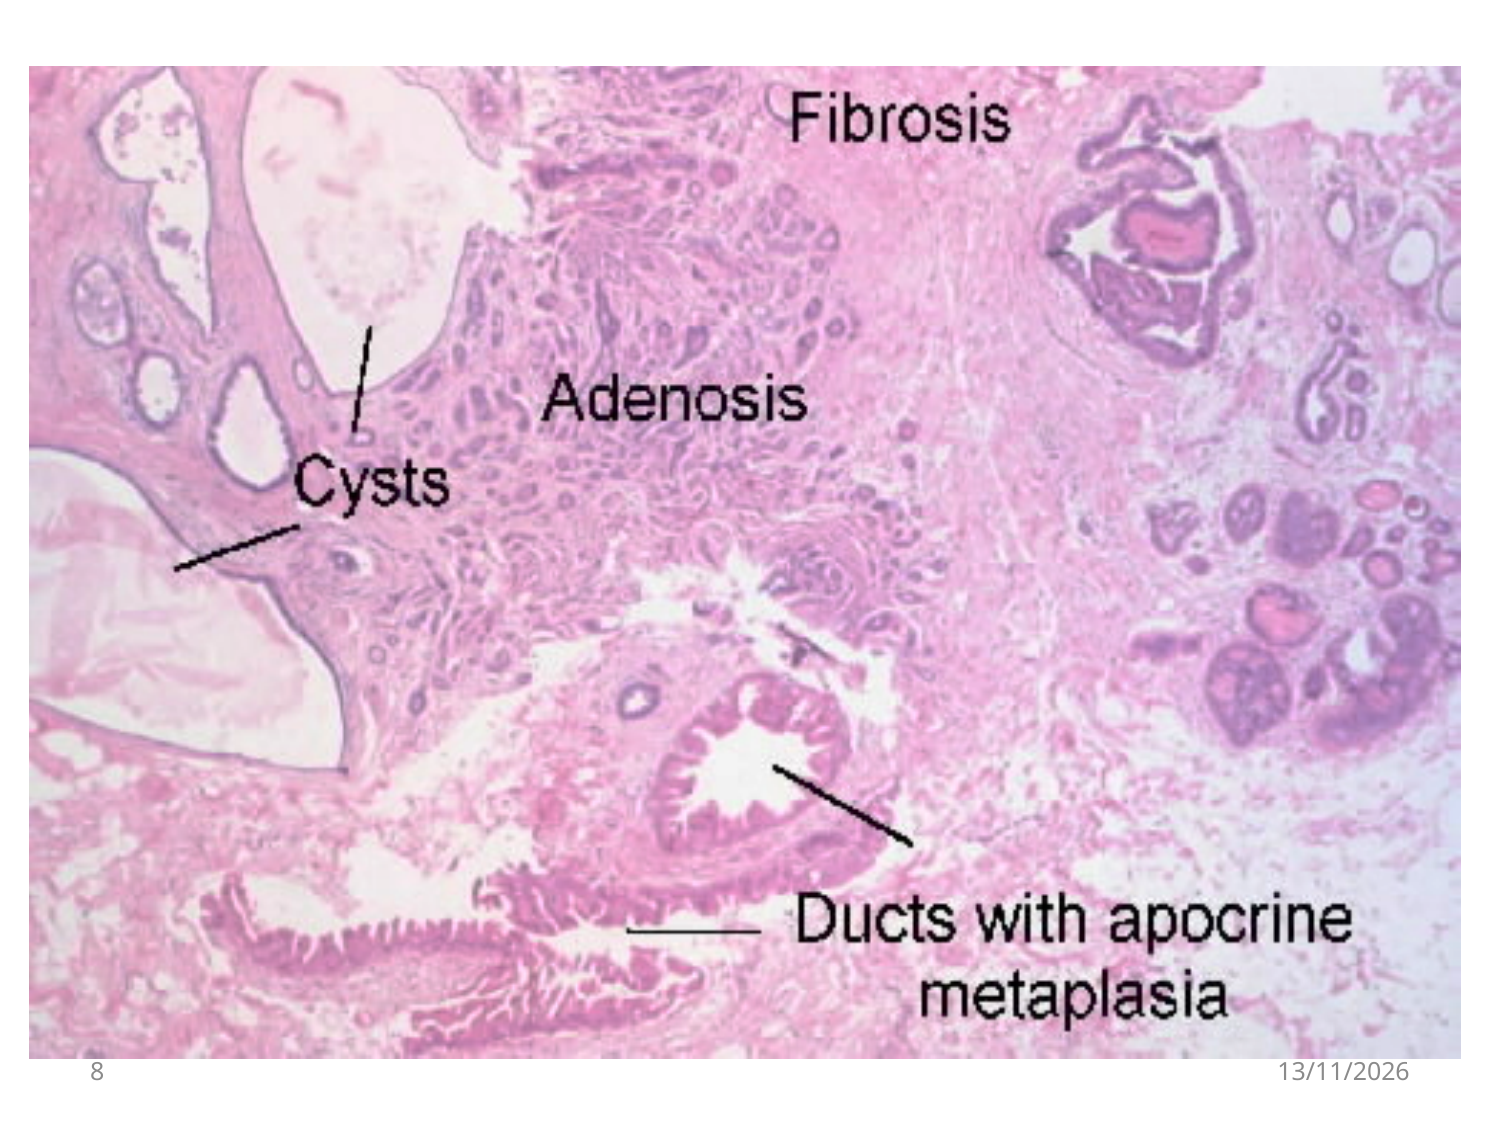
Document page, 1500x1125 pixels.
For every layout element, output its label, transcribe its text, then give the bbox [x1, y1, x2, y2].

picture [29, 66, 1461, 1059]
slide_number 8 [75, 1065, 425, 1103]
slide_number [1074, 1065, 1425, 1103]
